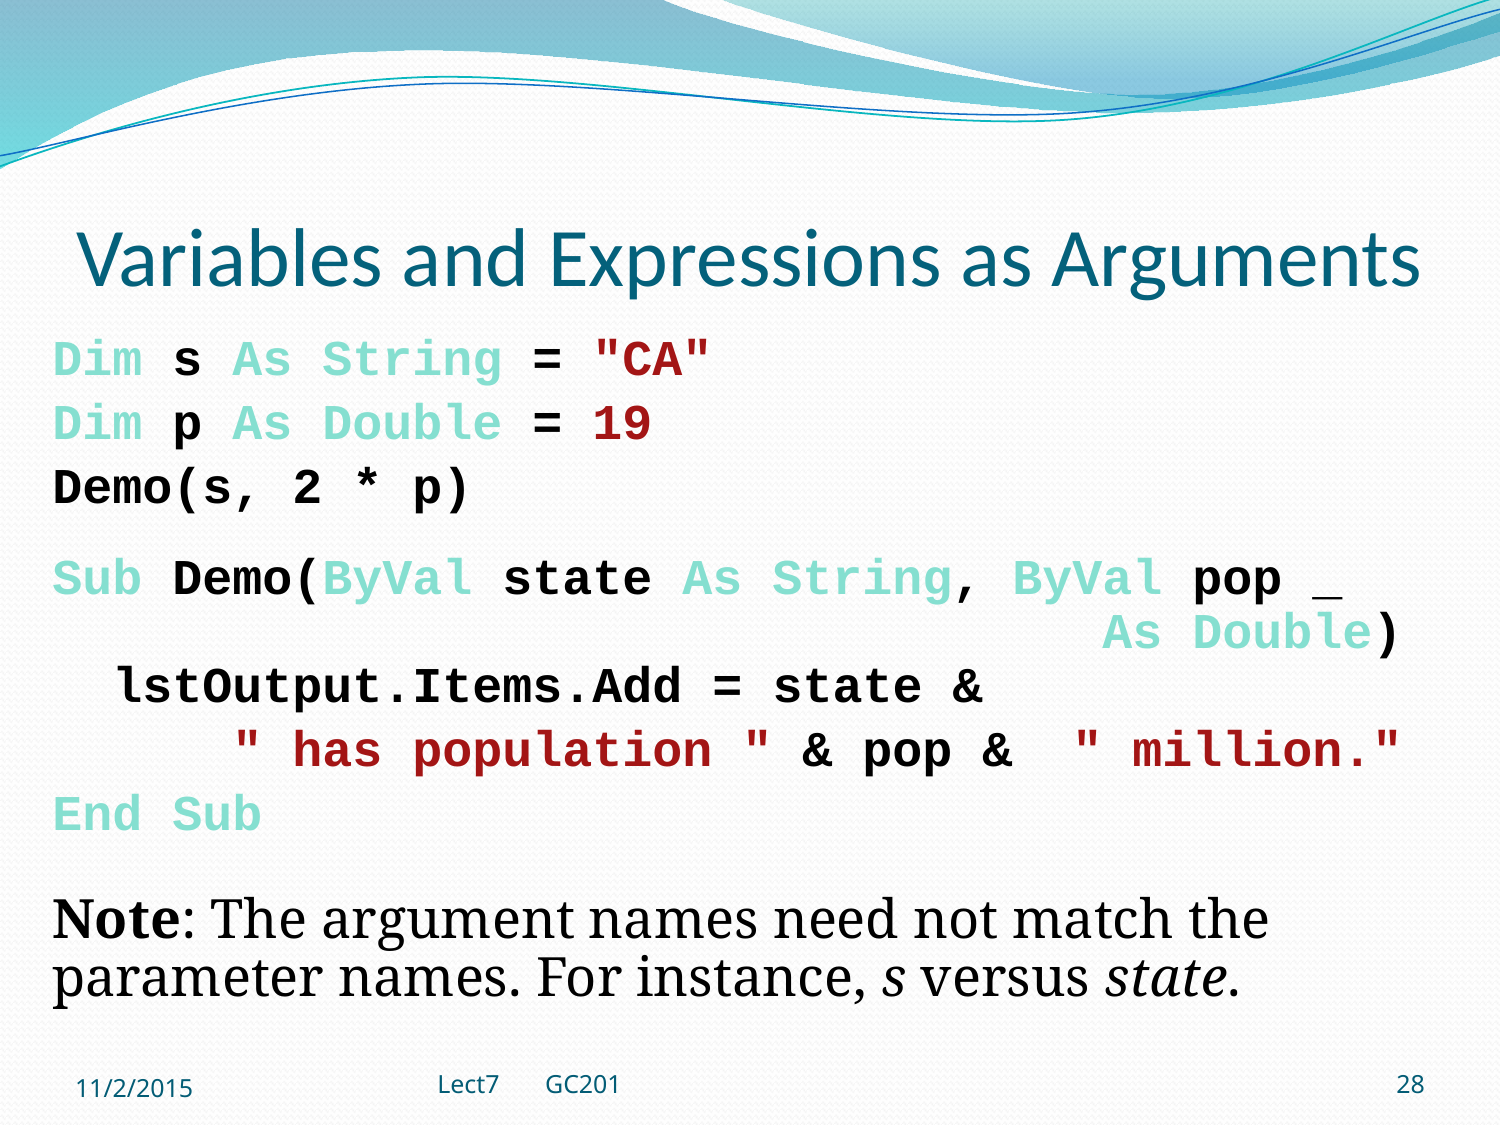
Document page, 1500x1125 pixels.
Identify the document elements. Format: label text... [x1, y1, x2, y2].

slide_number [75, 1042, 425, 1103]
list Dim s As String = "CA" Dim p As Double = 19 Demo(s, 2 * p) Sub Demo(ByVal state As String, ByVal pop _ As Double) lstOutput.Items.Add = state & " has population " & pop & " million." End Sub Note: The argument names need not match the parameter names. For instance, s versus state. [37, 324, 1500, 1050]
slide_number 28 [1299, 1050, 1425, 1103]
title Variables and Expressions as Arguments [75, 115, 1425, 303]
footer Lect7 GC201 [437, 1042, 988, 1103]
